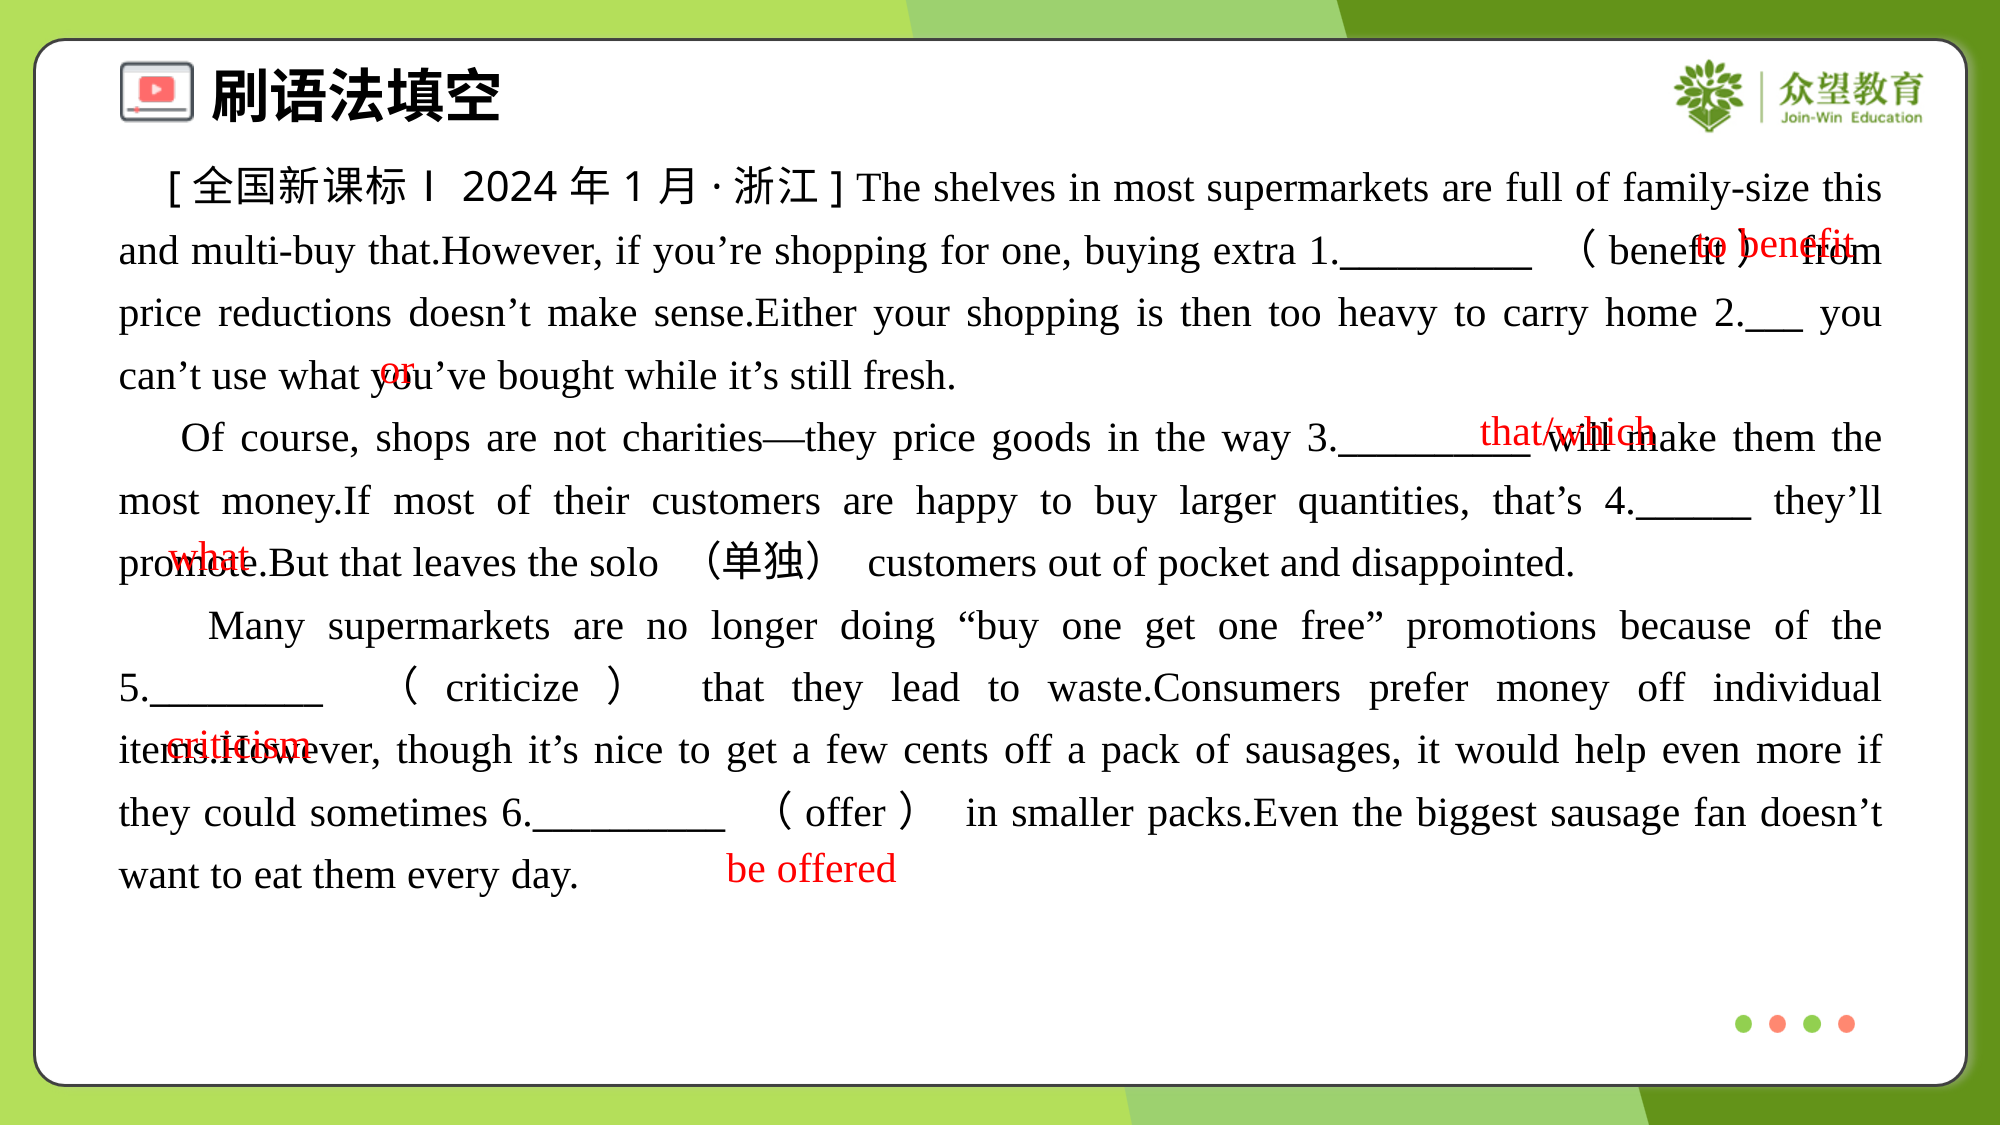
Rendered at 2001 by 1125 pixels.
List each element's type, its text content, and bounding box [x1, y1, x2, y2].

text_box be offered [717, 828, 907, 886]
text_box criticism [161, 703, 317, 762]
text_box what [163, 516, 255, 574]
picture [0, 0, 2000, 1125]
text_box or [375, 328, 419, 387]
text_box to benefit [1685, 203, 1864, 261]
text_box that/which [1475, 391, 1661, 449]
text_box [全国新课标Ⅰ2024年1月·浙江] The shelves in most supermarkets are full of family-size this and multi-buy that.However, if you’re shopping for one, buying extra 1.__________ （benefit） from price reductions doesn’t make sense.Either your shopping is then too heavy to carry home 2.___ you can’t use what you’ve bought while it’s still fresh. Of course, shops are not charities—they price goods in the way 3.__________ will make them the most money.If most of their customers are happy to buy larger quantities, that’s 4.______ they’ll promote.But that leaves the solo （单独） customers out of pocket and disappointed. Many supermarkets are no longer doing “buy one get one free” promotions because of the 5._________ （criticize） that they lead to waste.Consumers prefer money off individual items.However, though it’s nice to get a few cents off a pack of sausages, it would help even more if they could sometimes 6.__________ （offer） in smaller packs.Even the biggest sausage fan doesn’t want to eat them every day. [118, 147, 1883, 961]
